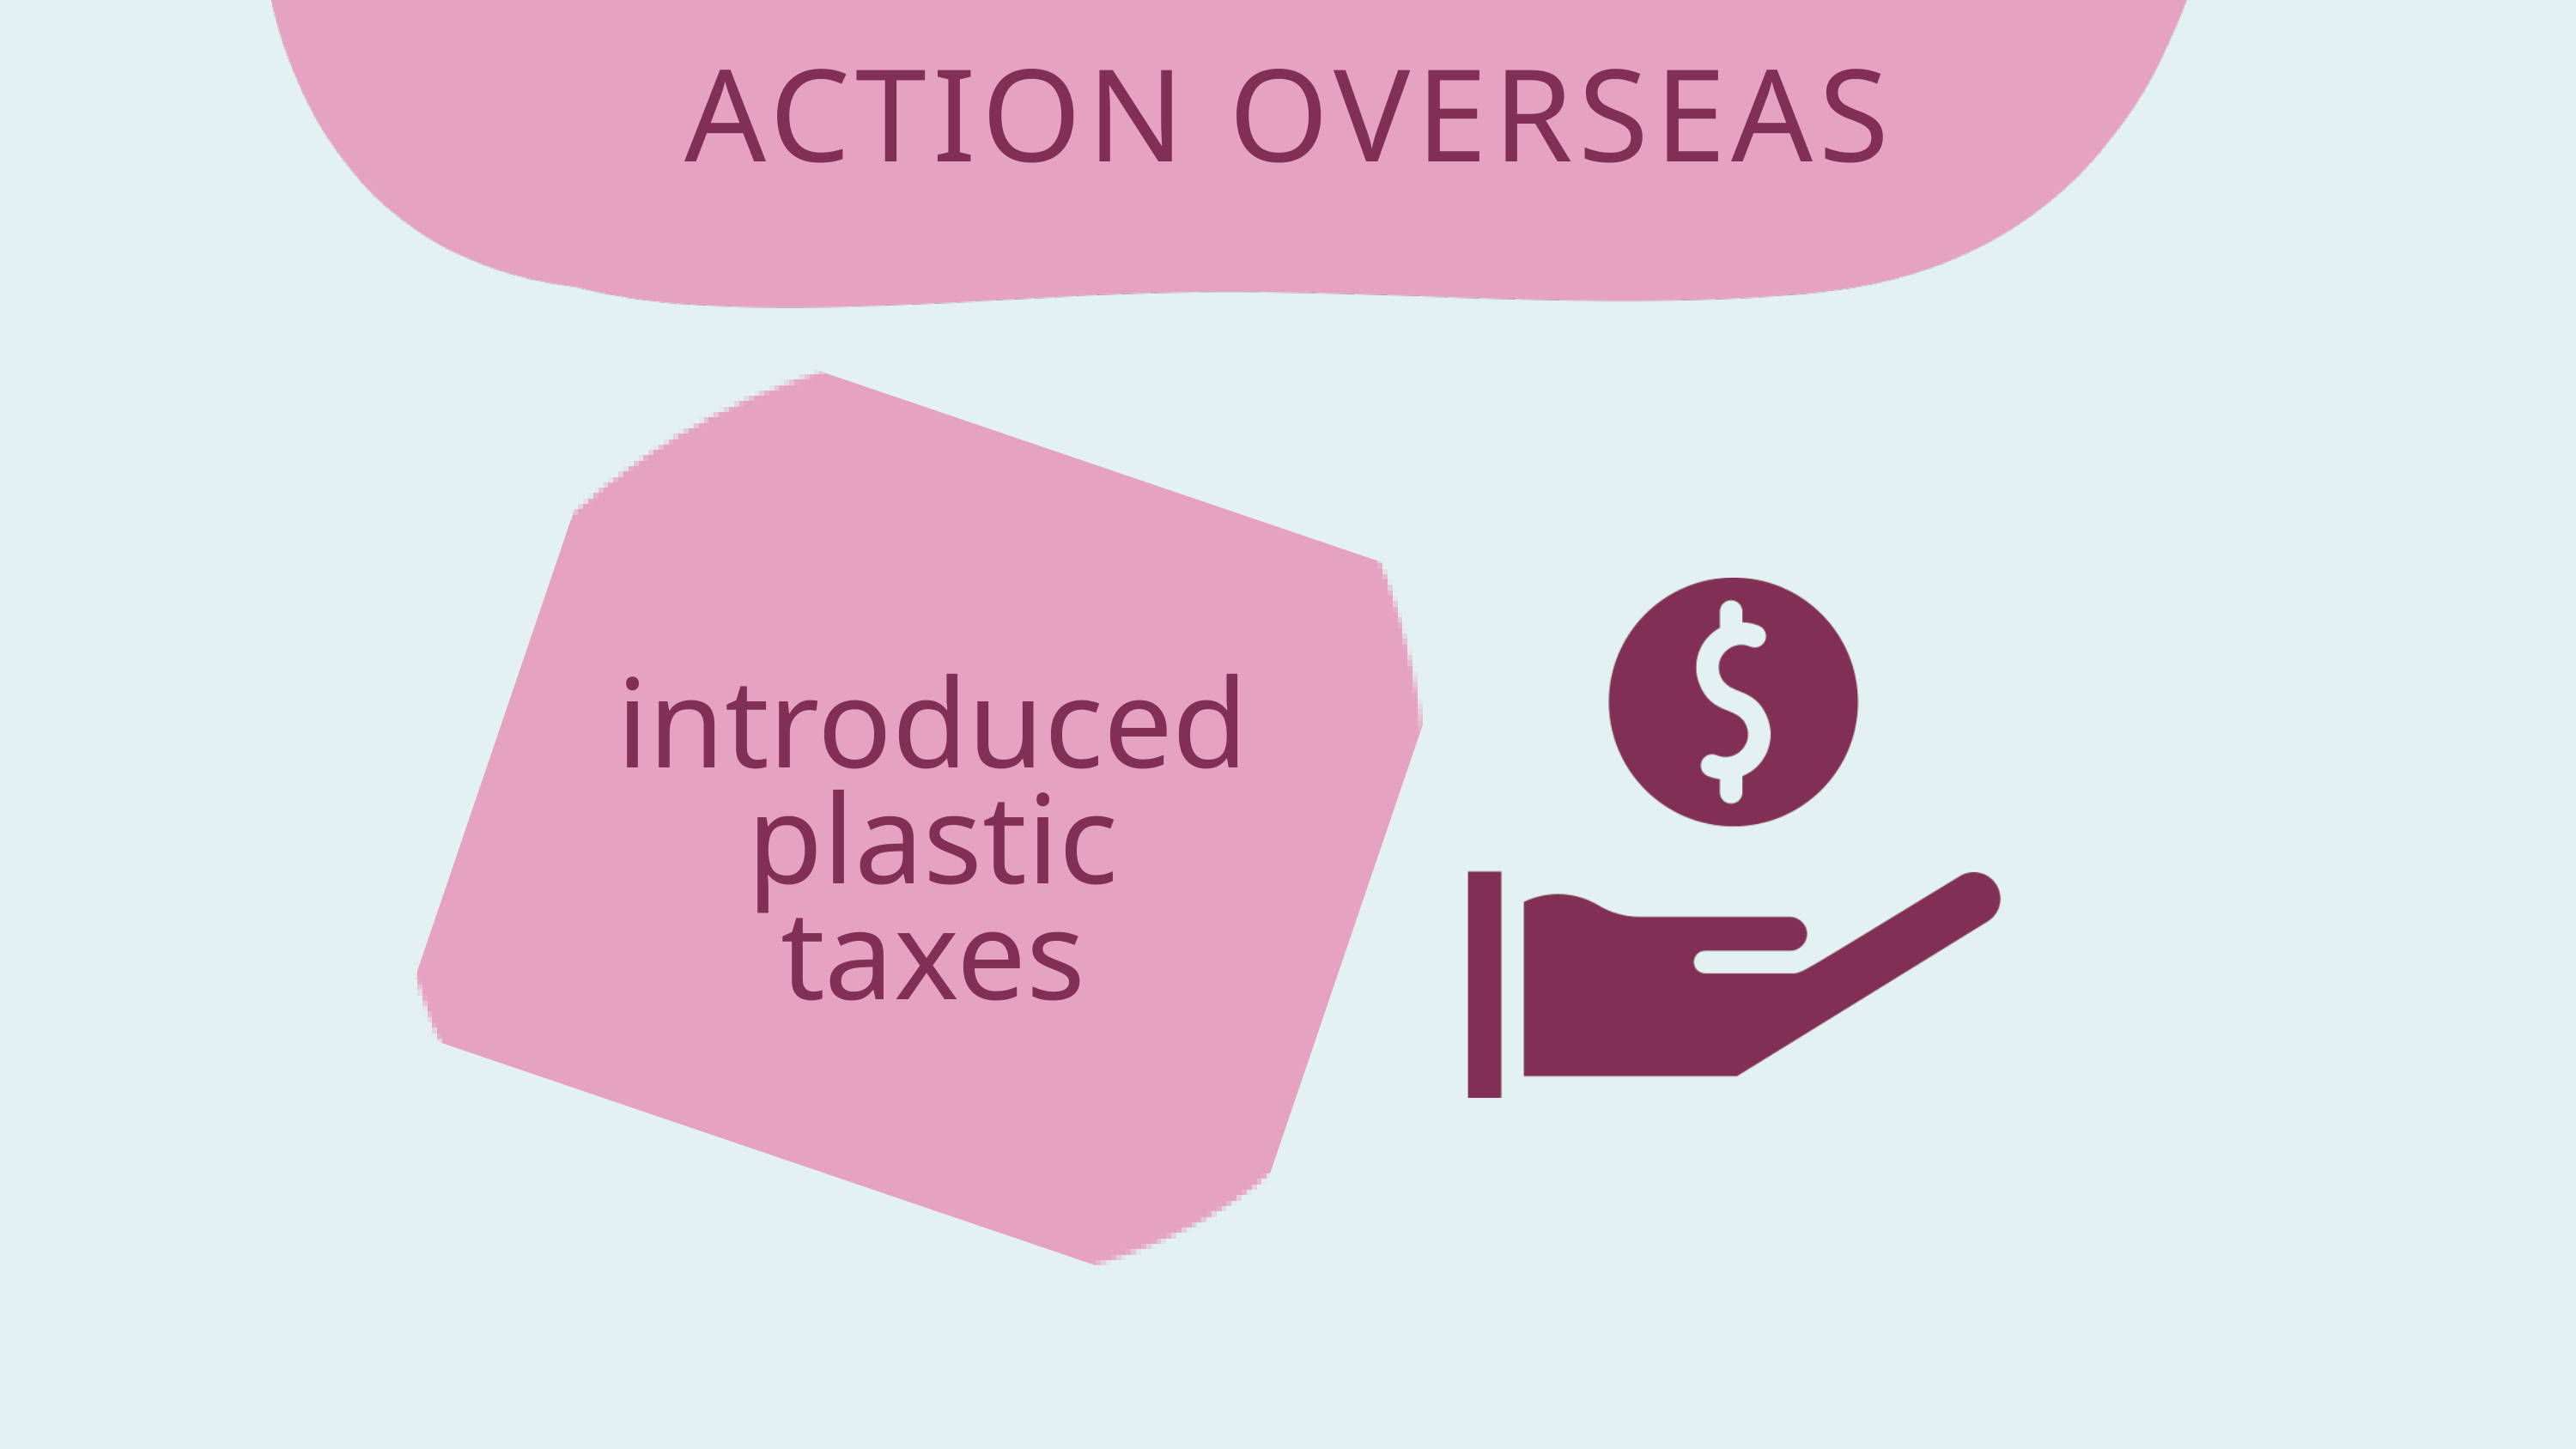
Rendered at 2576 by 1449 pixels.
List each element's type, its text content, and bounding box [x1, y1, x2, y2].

text_box [255, 0, 2254, 312]
text_box ACTION OVERSEAS [339, 64, 2237, 188]
text_box [1467, 578, 2005, 1098]
text_box [398, 312, 1468, 1309]
text_box introduced plastic taxes [592, 676, 1273, 1025]
